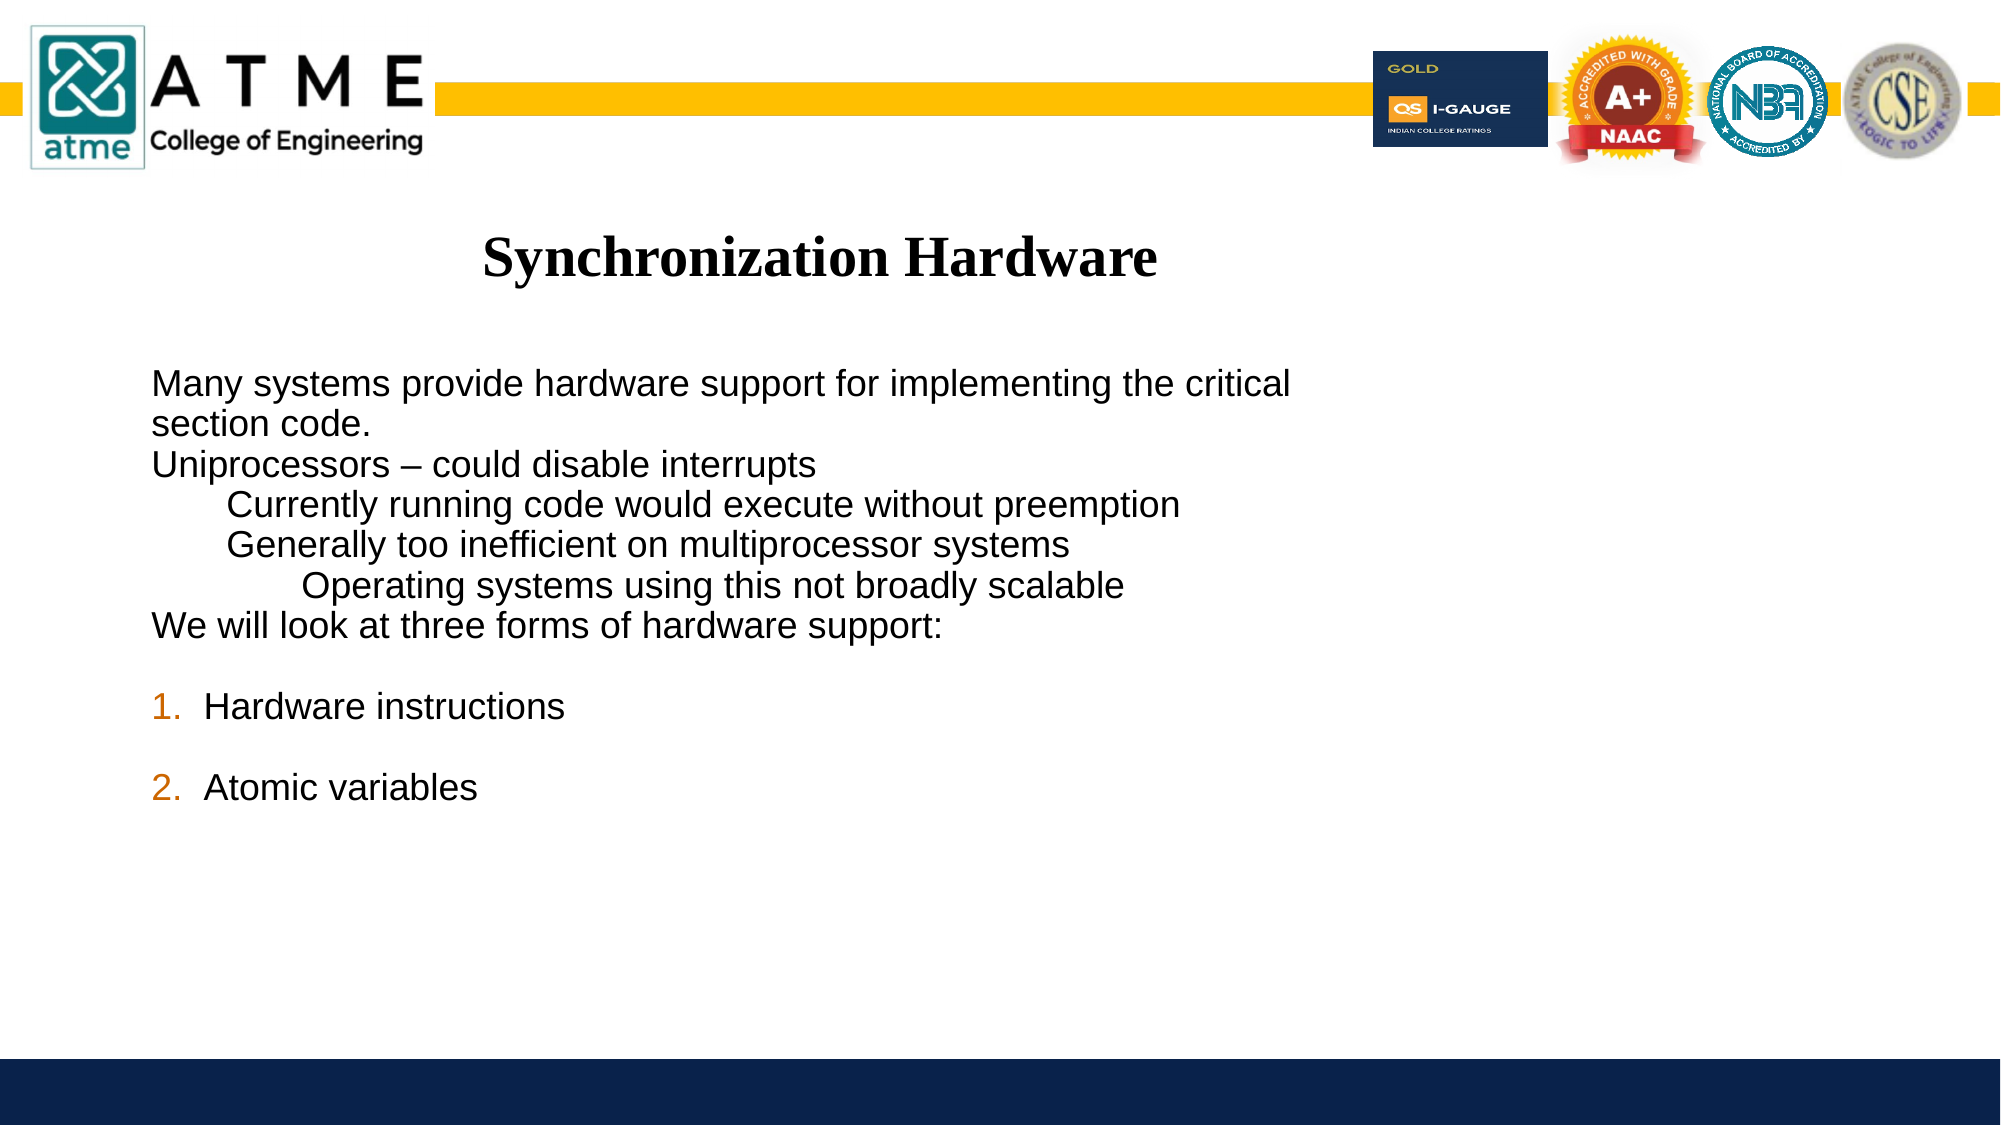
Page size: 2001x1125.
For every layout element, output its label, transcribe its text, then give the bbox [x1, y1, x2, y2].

picture [1373, 20, 1828, 180]
picture [22, 15, 435, 178]
list Many systems provide hardware support for implementing the critical section code. Uniprocessors – could disable interrupts Currently running code would execute without preemption Generally too inefficient on multiprocessor systems Operating systems using this not broadly scalable We will look at three forms of hardware support: 1. Hardware instructions 2. Atomic variables [136, 356, 1358, 1074]
picture [1840, 26, 1968, 176]
picture [0, 1059, 2001, 1125]
title Synchronization Hardware [198, 210, 1444, 306]
